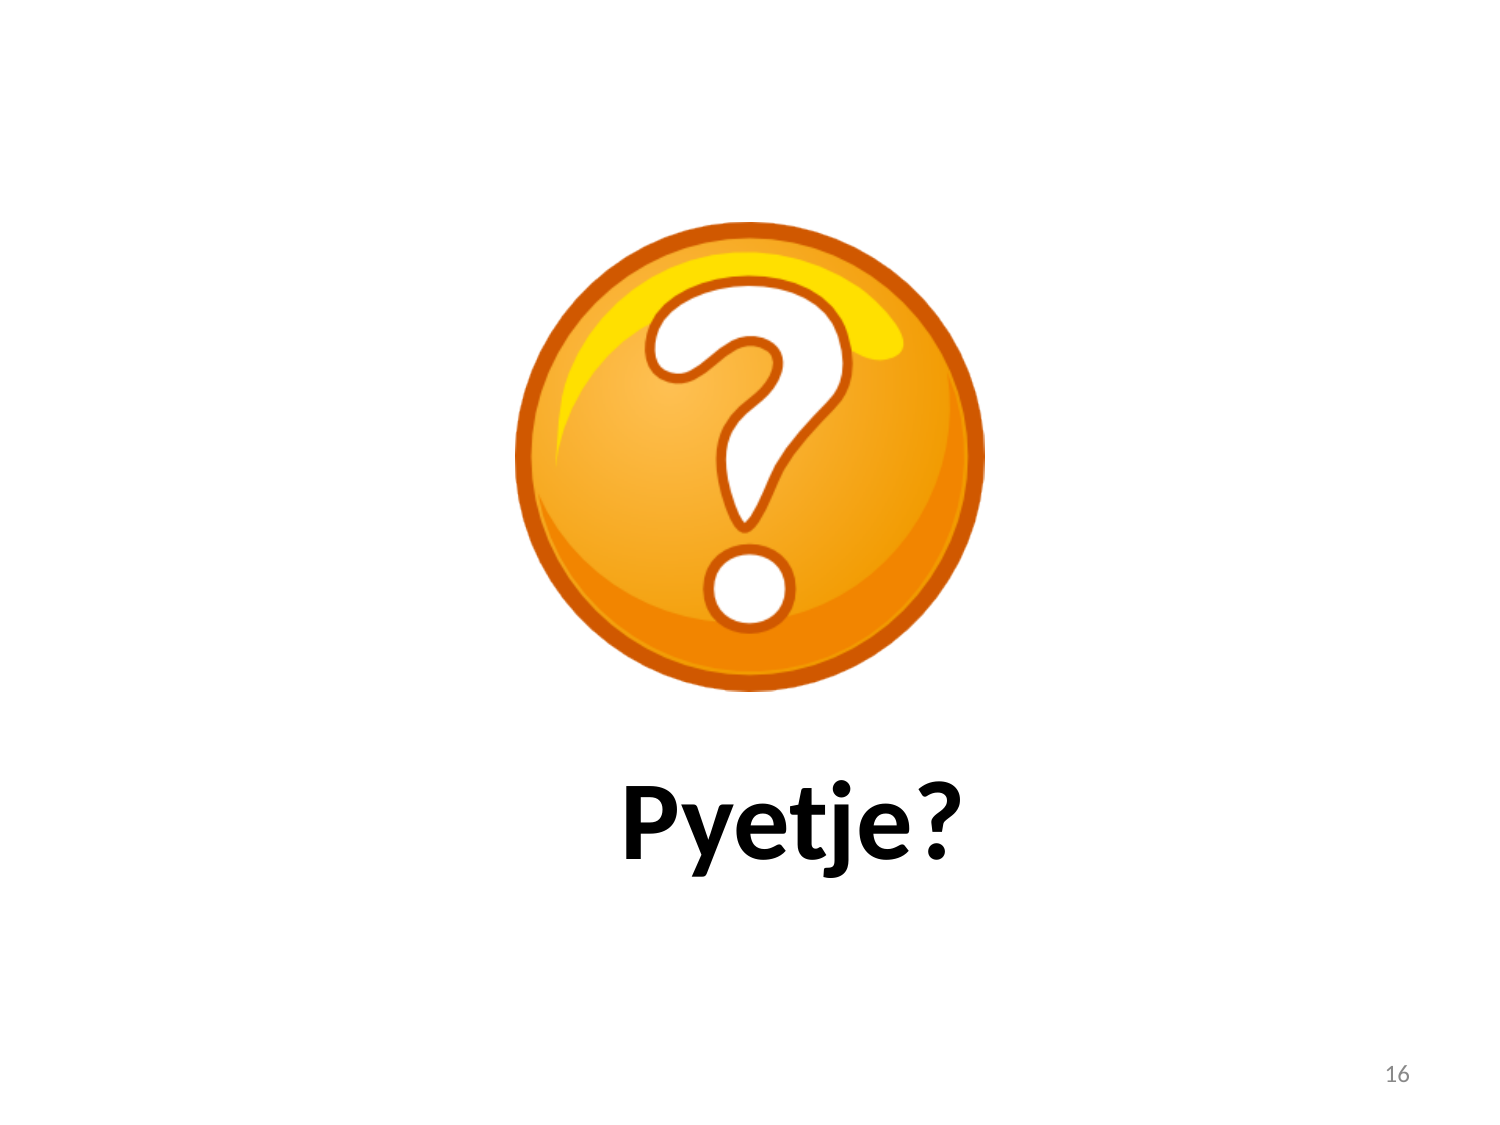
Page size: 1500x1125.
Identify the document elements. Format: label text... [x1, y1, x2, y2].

picture [515, 222, 985, 692]
text_box Pyetje? [605, 739, 981, 890]
slide_number 16 [1074, 1042, 1425, 1103]
